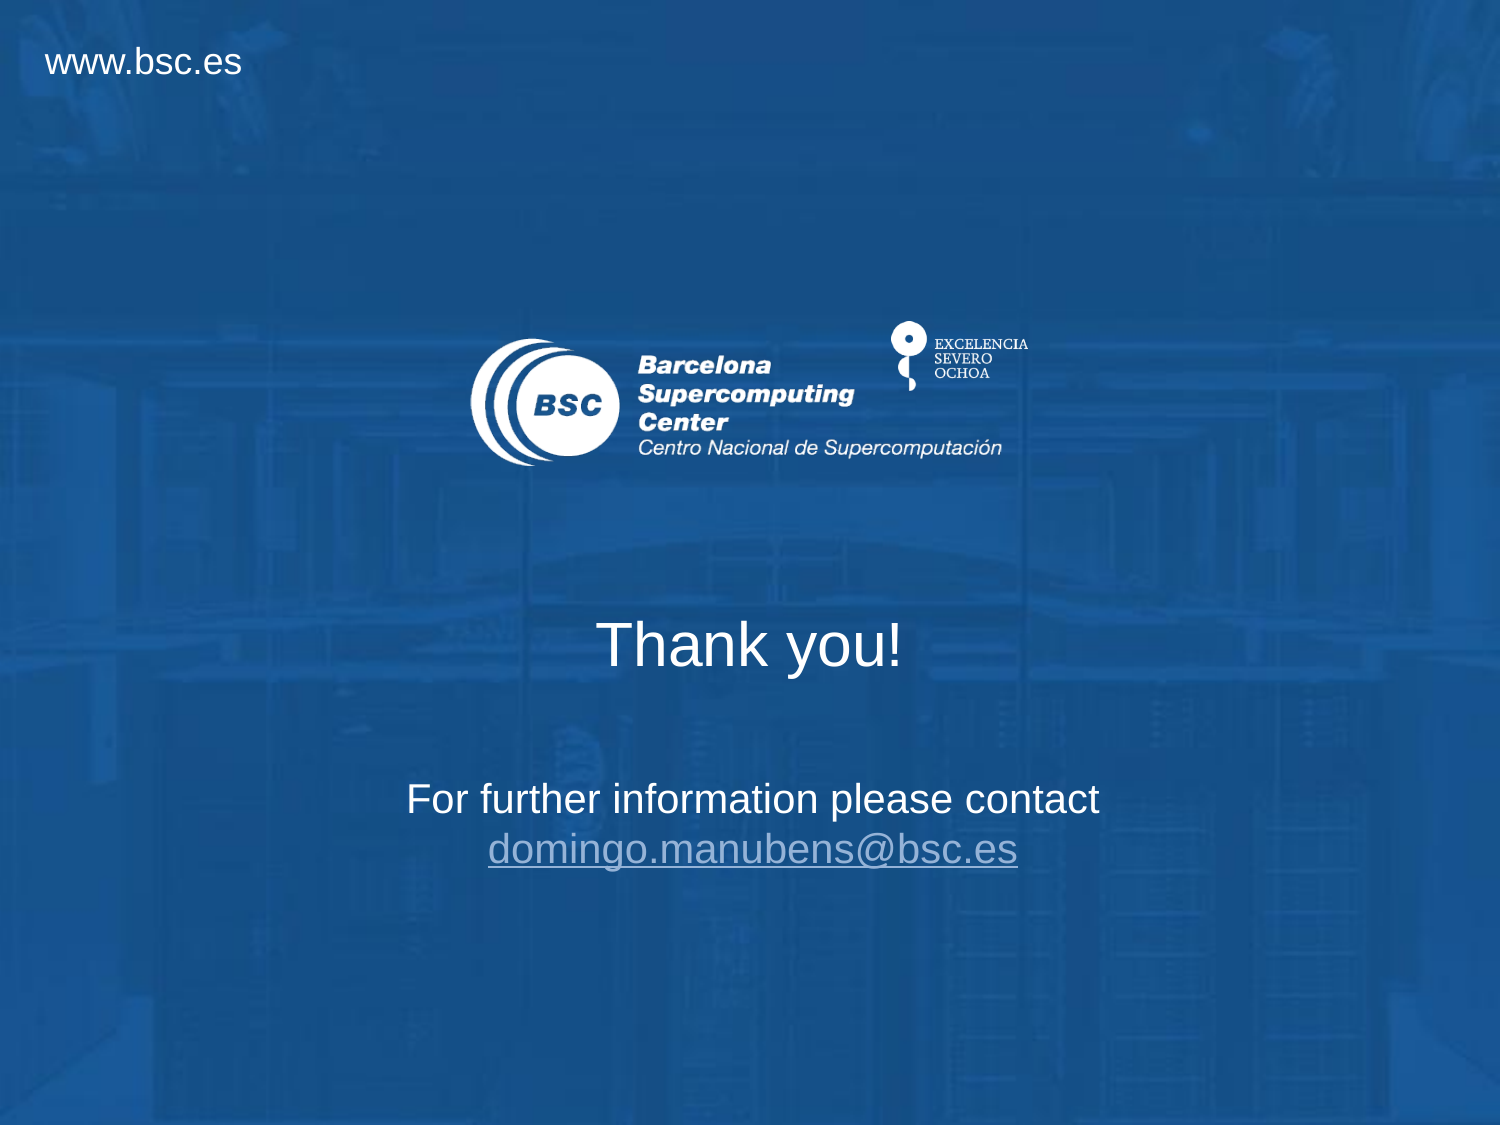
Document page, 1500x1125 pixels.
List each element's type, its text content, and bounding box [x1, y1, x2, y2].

picture [0, 0, 1500, 1125]
text_box For further information please contact domingo.manubens@bsc.es [221, 762, 1285, 931]
text_box Thank you! [224, 595, 1275, 702]
